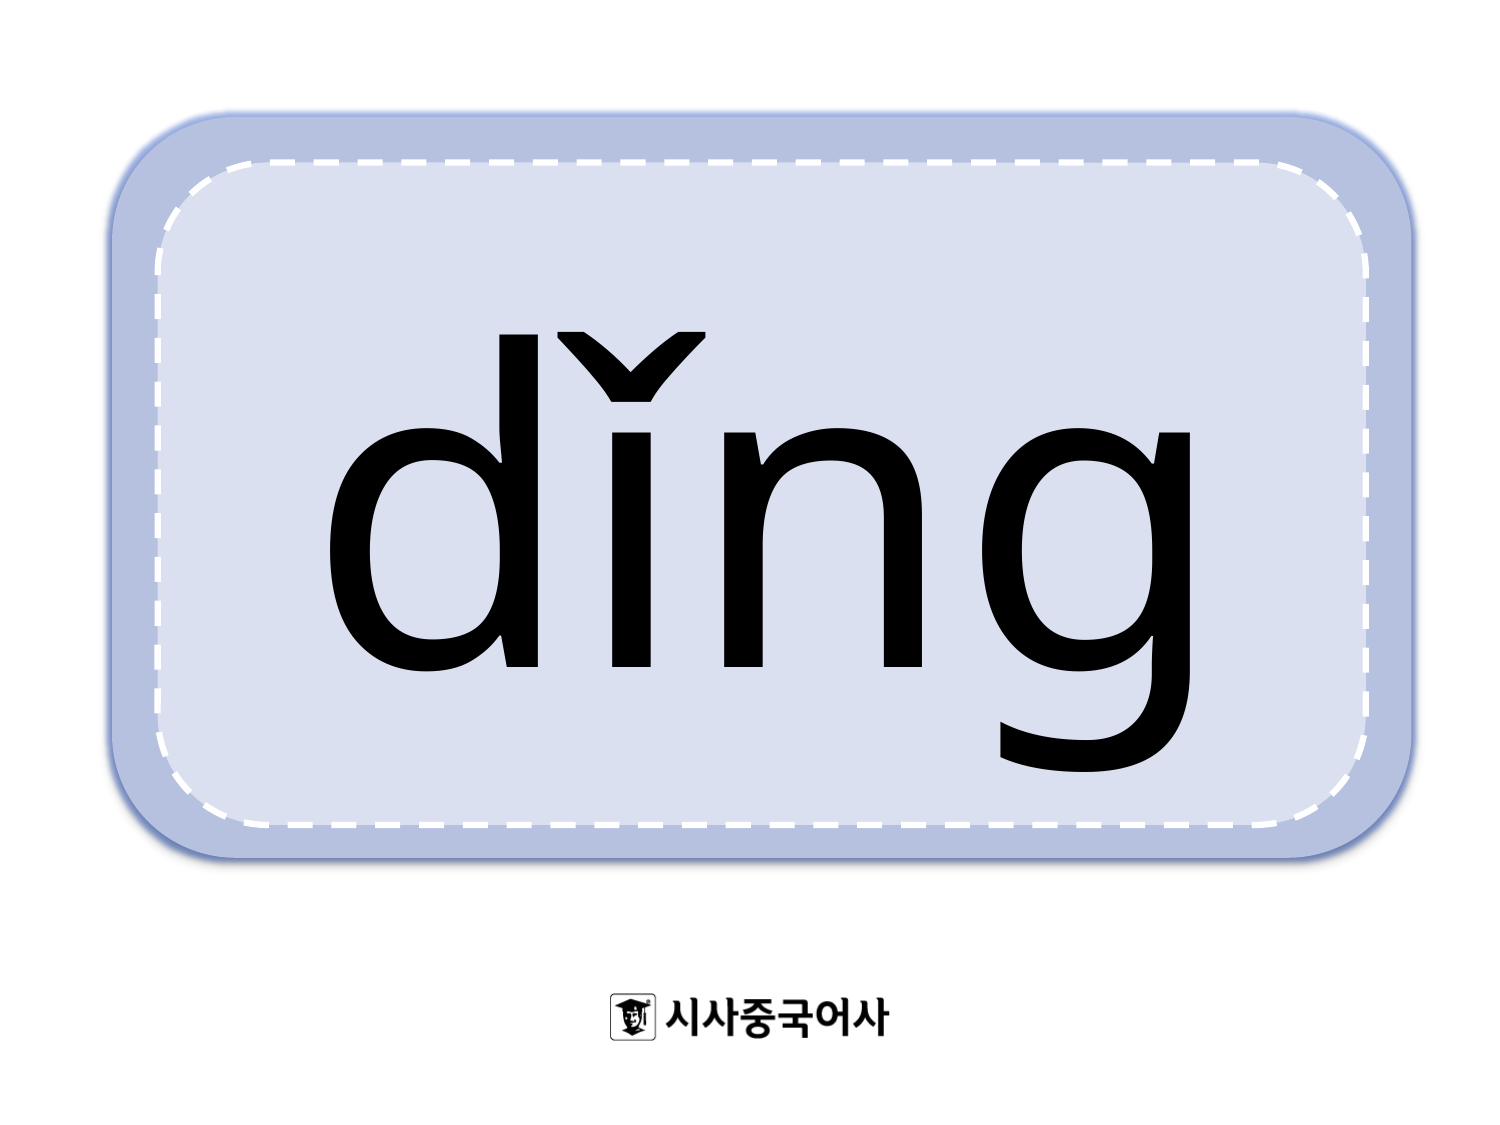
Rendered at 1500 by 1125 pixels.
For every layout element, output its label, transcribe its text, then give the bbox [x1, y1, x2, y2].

text_box dǐng [162, 160, 1371, 824]
picture [602, 987, 898, 1047]
